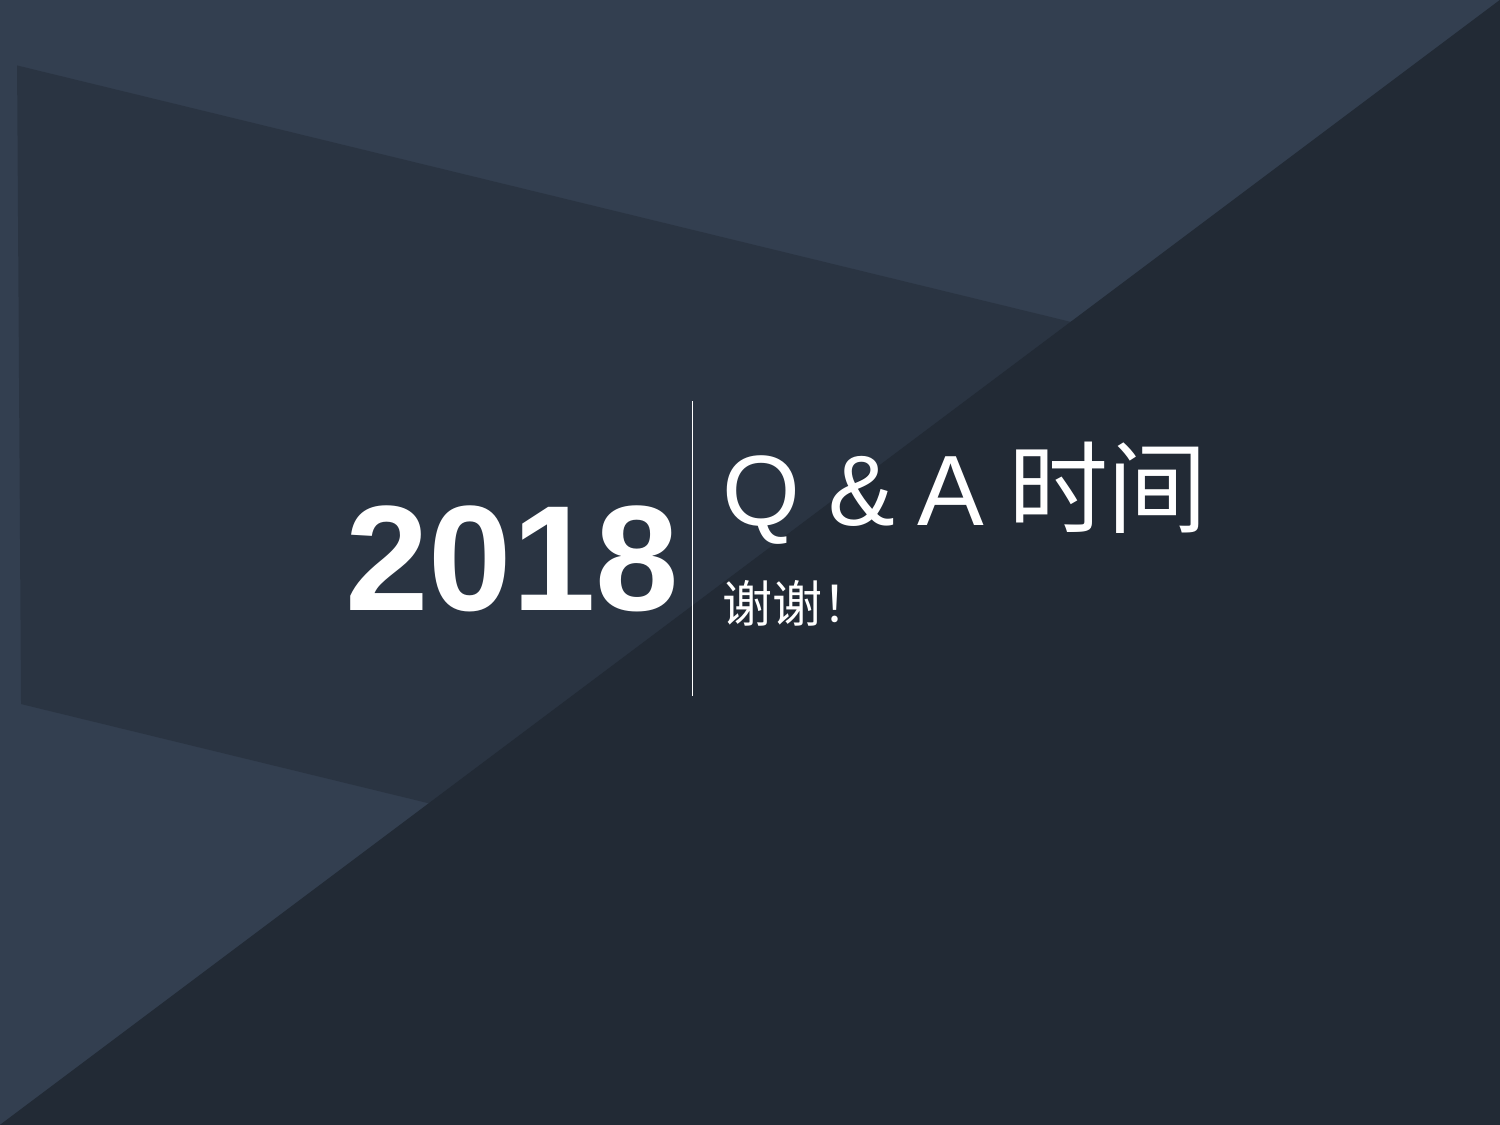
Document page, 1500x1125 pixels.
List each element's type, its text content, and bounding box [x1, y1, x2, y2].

subtitle 谢谢！ [707, 571, 1454, 697]
text_box 2018 [224, 415, 695, 686]
title Q & A时间 [707, 410, 1454, 555]
